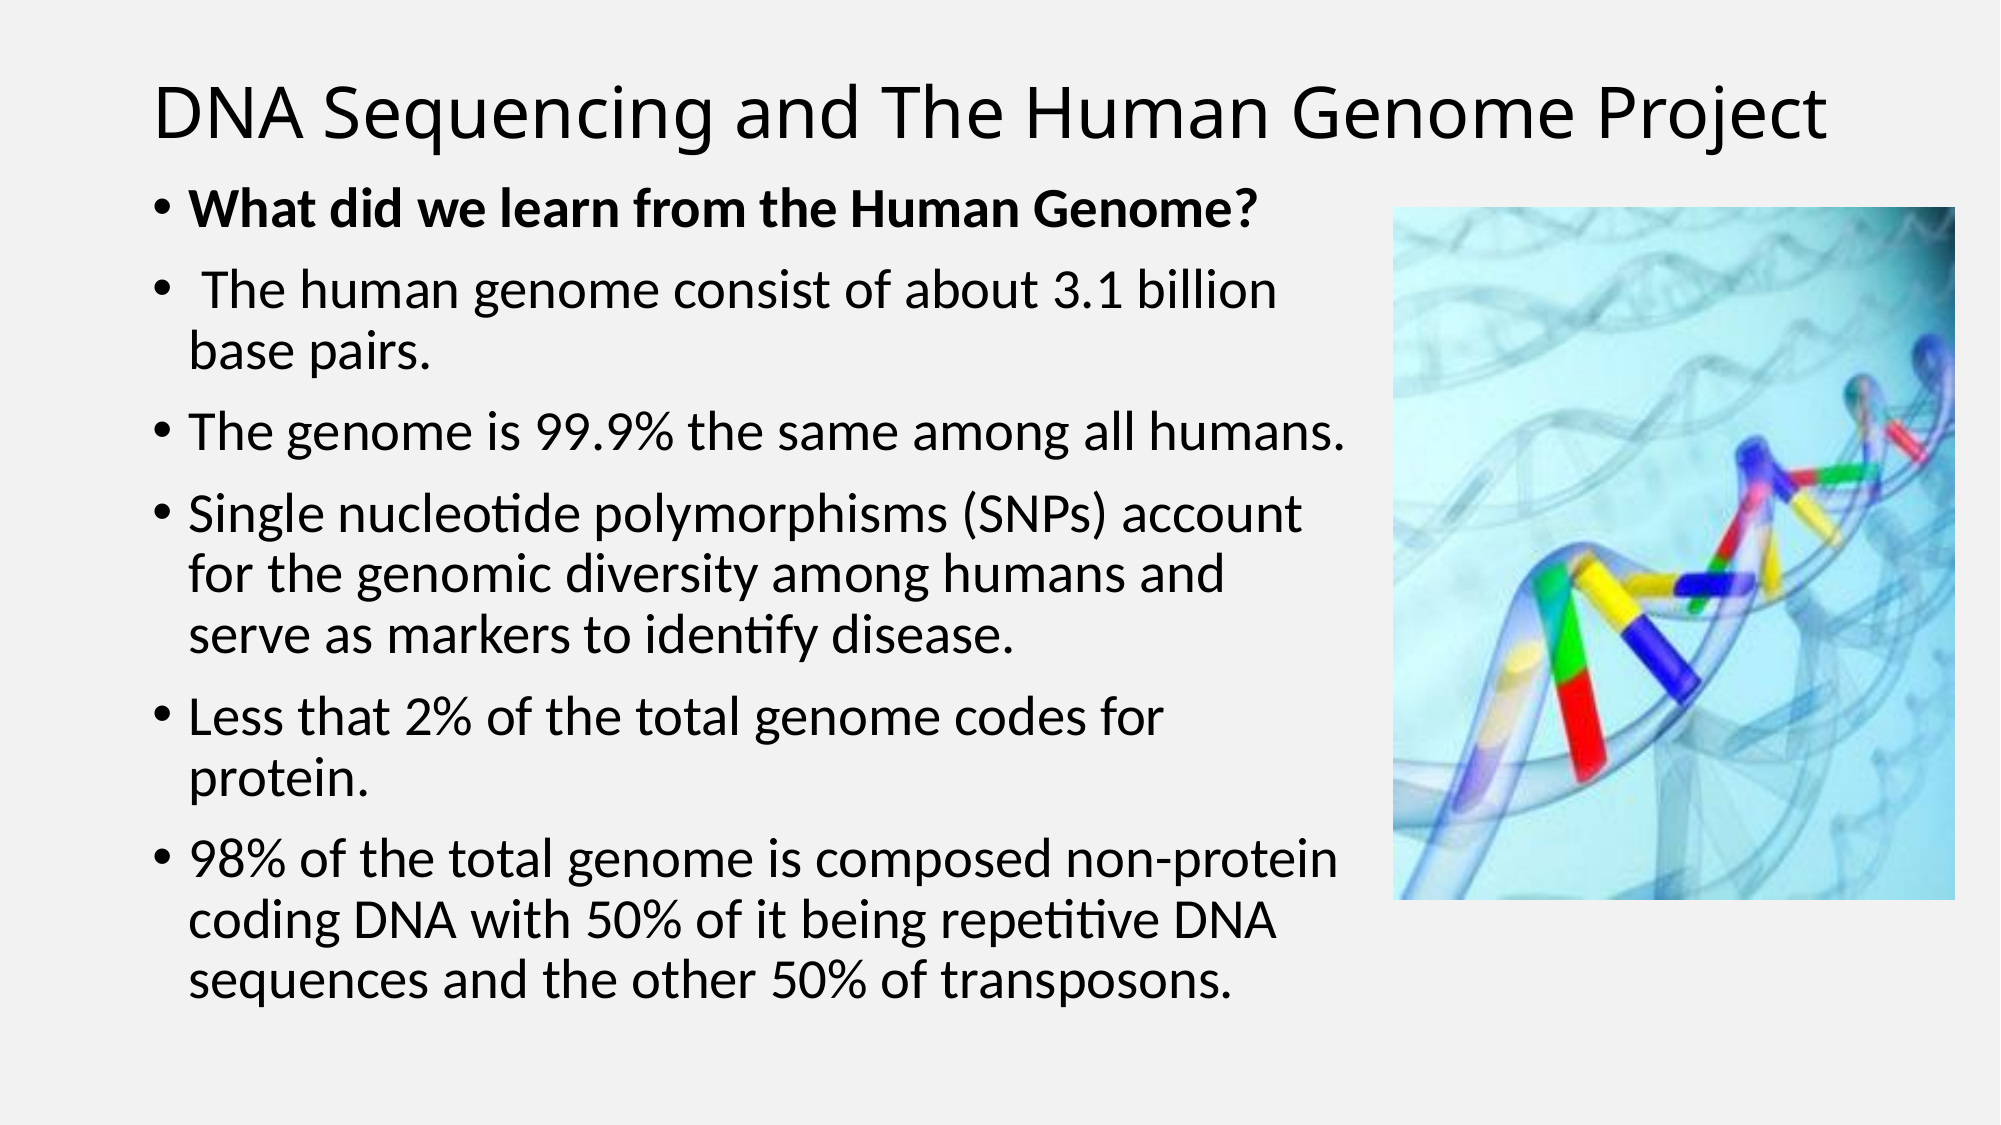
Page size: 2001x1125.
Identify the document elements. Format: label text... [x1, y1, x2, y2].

picture [1393, 207, 1955, 900]
list What did we learn from the Human Genome? The human genome consist of about 3.1 billion base pairs. The genome is 99.9% the same among all humans. Single nucleotide polymorphisms (SNPs) account for the genomic diversity among humans and serve as markers to identify disease. Less that 2% of the total genome codes for protein. 98% of the total genome is composed non-protein coding DNA with 50% of it being repetitive DNA sequences and the other 50% of transposons. [137, 171, 1369, 1125]
title DNA Sequencing and The Human Genome Project [137, 59, 1863, 172]
